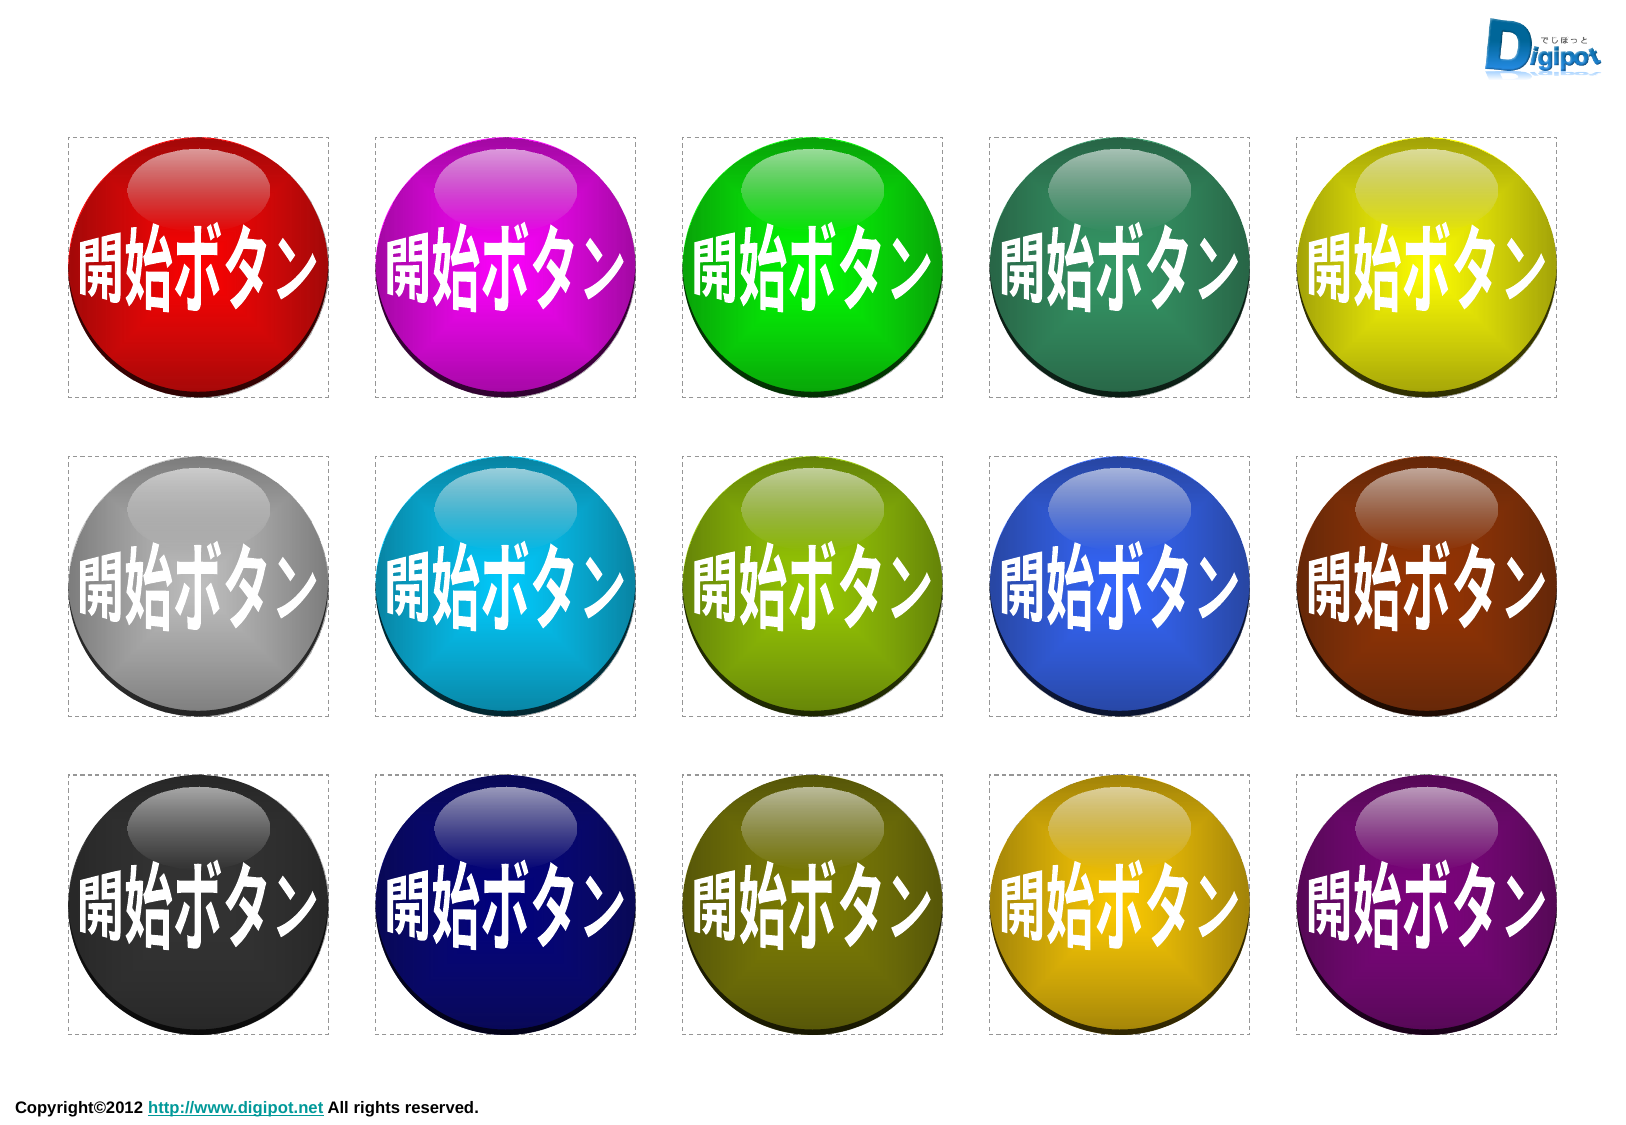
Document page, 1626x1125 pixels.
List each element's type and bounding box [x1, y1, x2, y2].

text_box [682, 774, 943, 1035]
text_box [375, 774, 636, 1035]
text_box [989, 774, 1250, 1035]
text_box [989, 137, 1250, 398]
text_box [68, 774, 329, 1035]
text_box [375, 137, 636, 398]
text_box [682, 137, 943, 398]
text_box [1296, 137, 1557, 398]
text_box [68, 456, 329, 717]
text_box [989, 456, 1250, 717]
text_box [68, 137, 329, 398]
text_box [1296, 774, 1557, 1035]
picture [1485, 18, 1602, 82]
text_box [1296, 456, 1557, 717]
text_box [375, 456, 636, 717]
text_box [682, 456, 943, 717]
